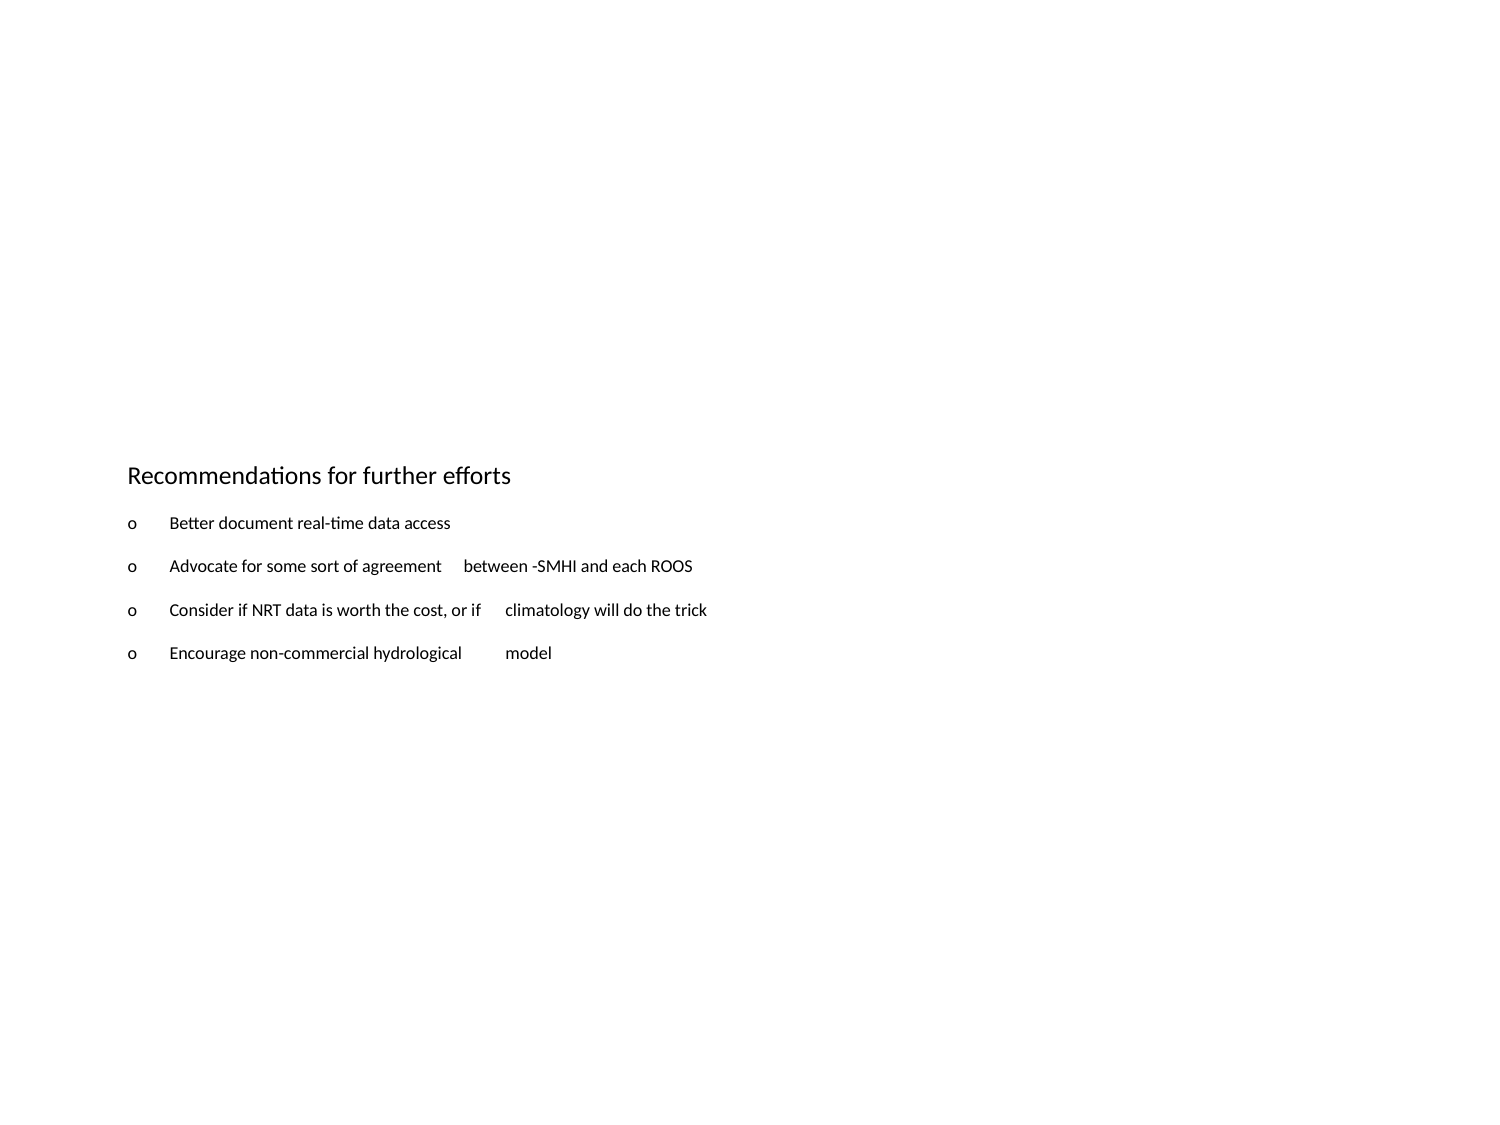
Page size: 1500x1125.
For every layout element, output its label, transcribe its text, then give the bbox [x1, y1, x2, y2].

title Recommendations for further efforts o Better document real-time data access o Advocate for some sort of agreement between -SMHI and each ROOS o Consider if NRT data is worth the cost, or if climatology will do the trick o Encourage non-commercial hydrological model [112, 451, 1388, 693]
